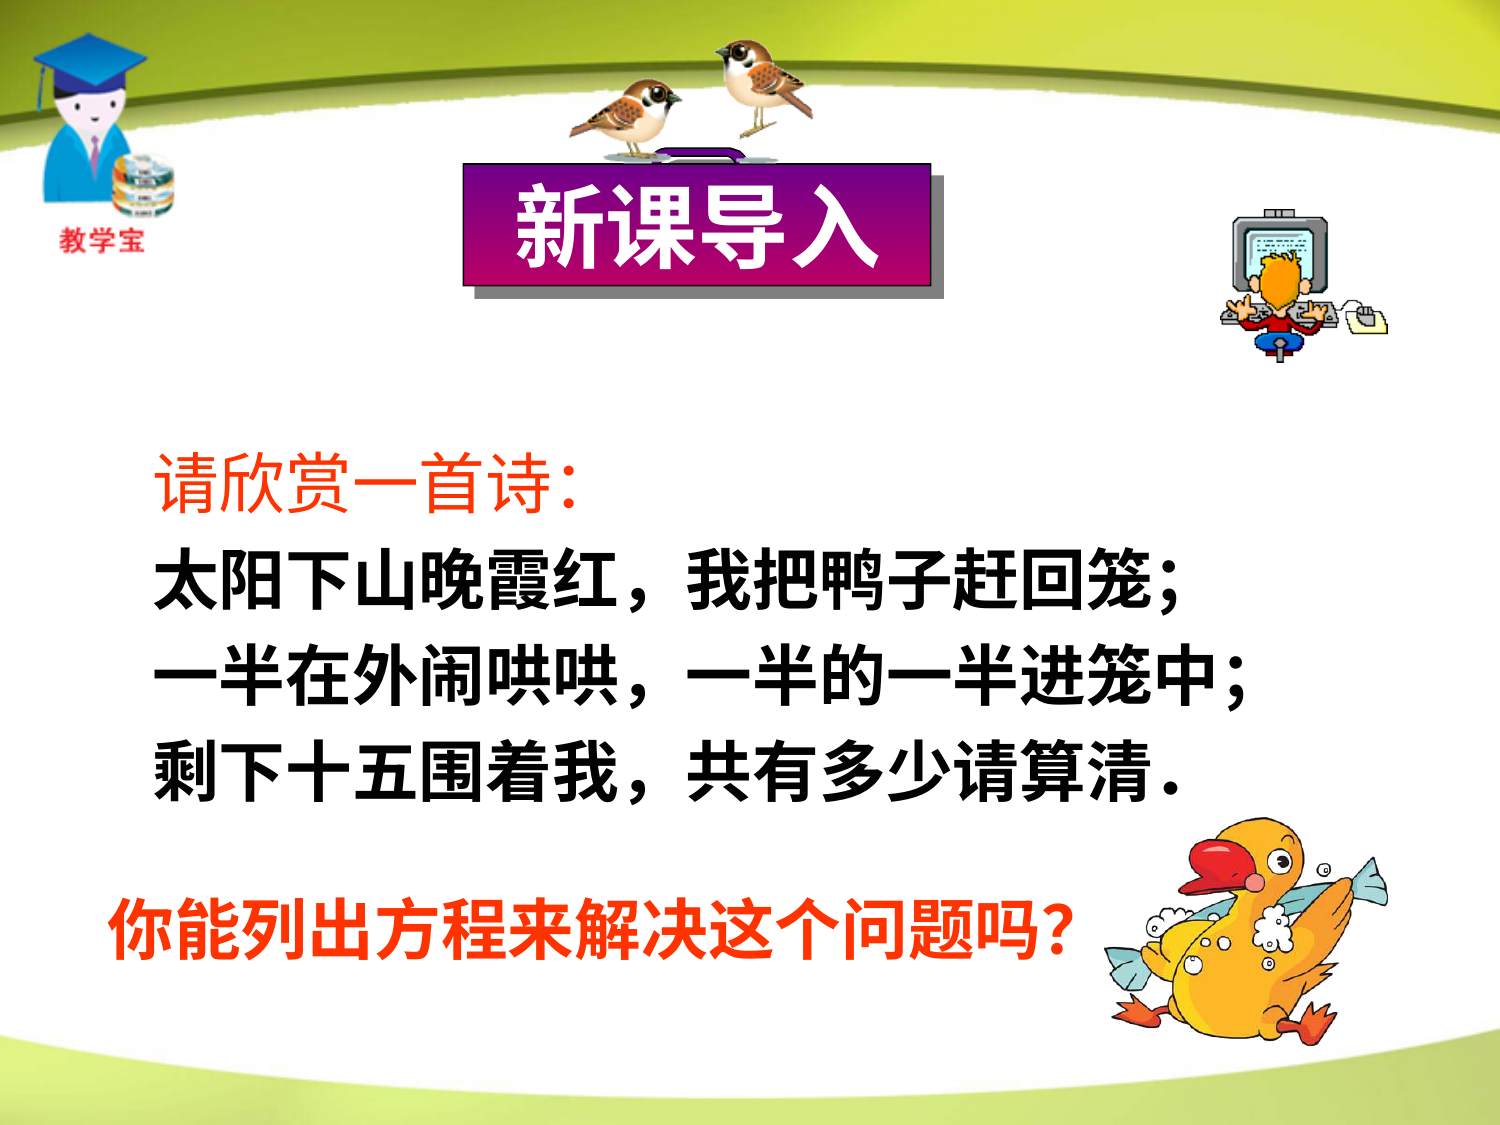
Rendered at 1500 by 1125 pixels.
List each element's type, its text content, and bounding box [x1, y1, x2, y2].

picture [0, 0, 1500, 1125]
text_box [179, 722, 210, 818]
text_box 你能列出方程来解决这个问题吗？ [92, 880, 1098, 976]
text_box 请欣赏一首诗： 太阳下山晚霞红，我把鸭子赶回笼； 一半在外闹哄哄，一半的一半进笼中； 剩下十五围着我，共有多少请算清． [137, 418, 1302, 818]
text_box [463, 4, 931, 286]
